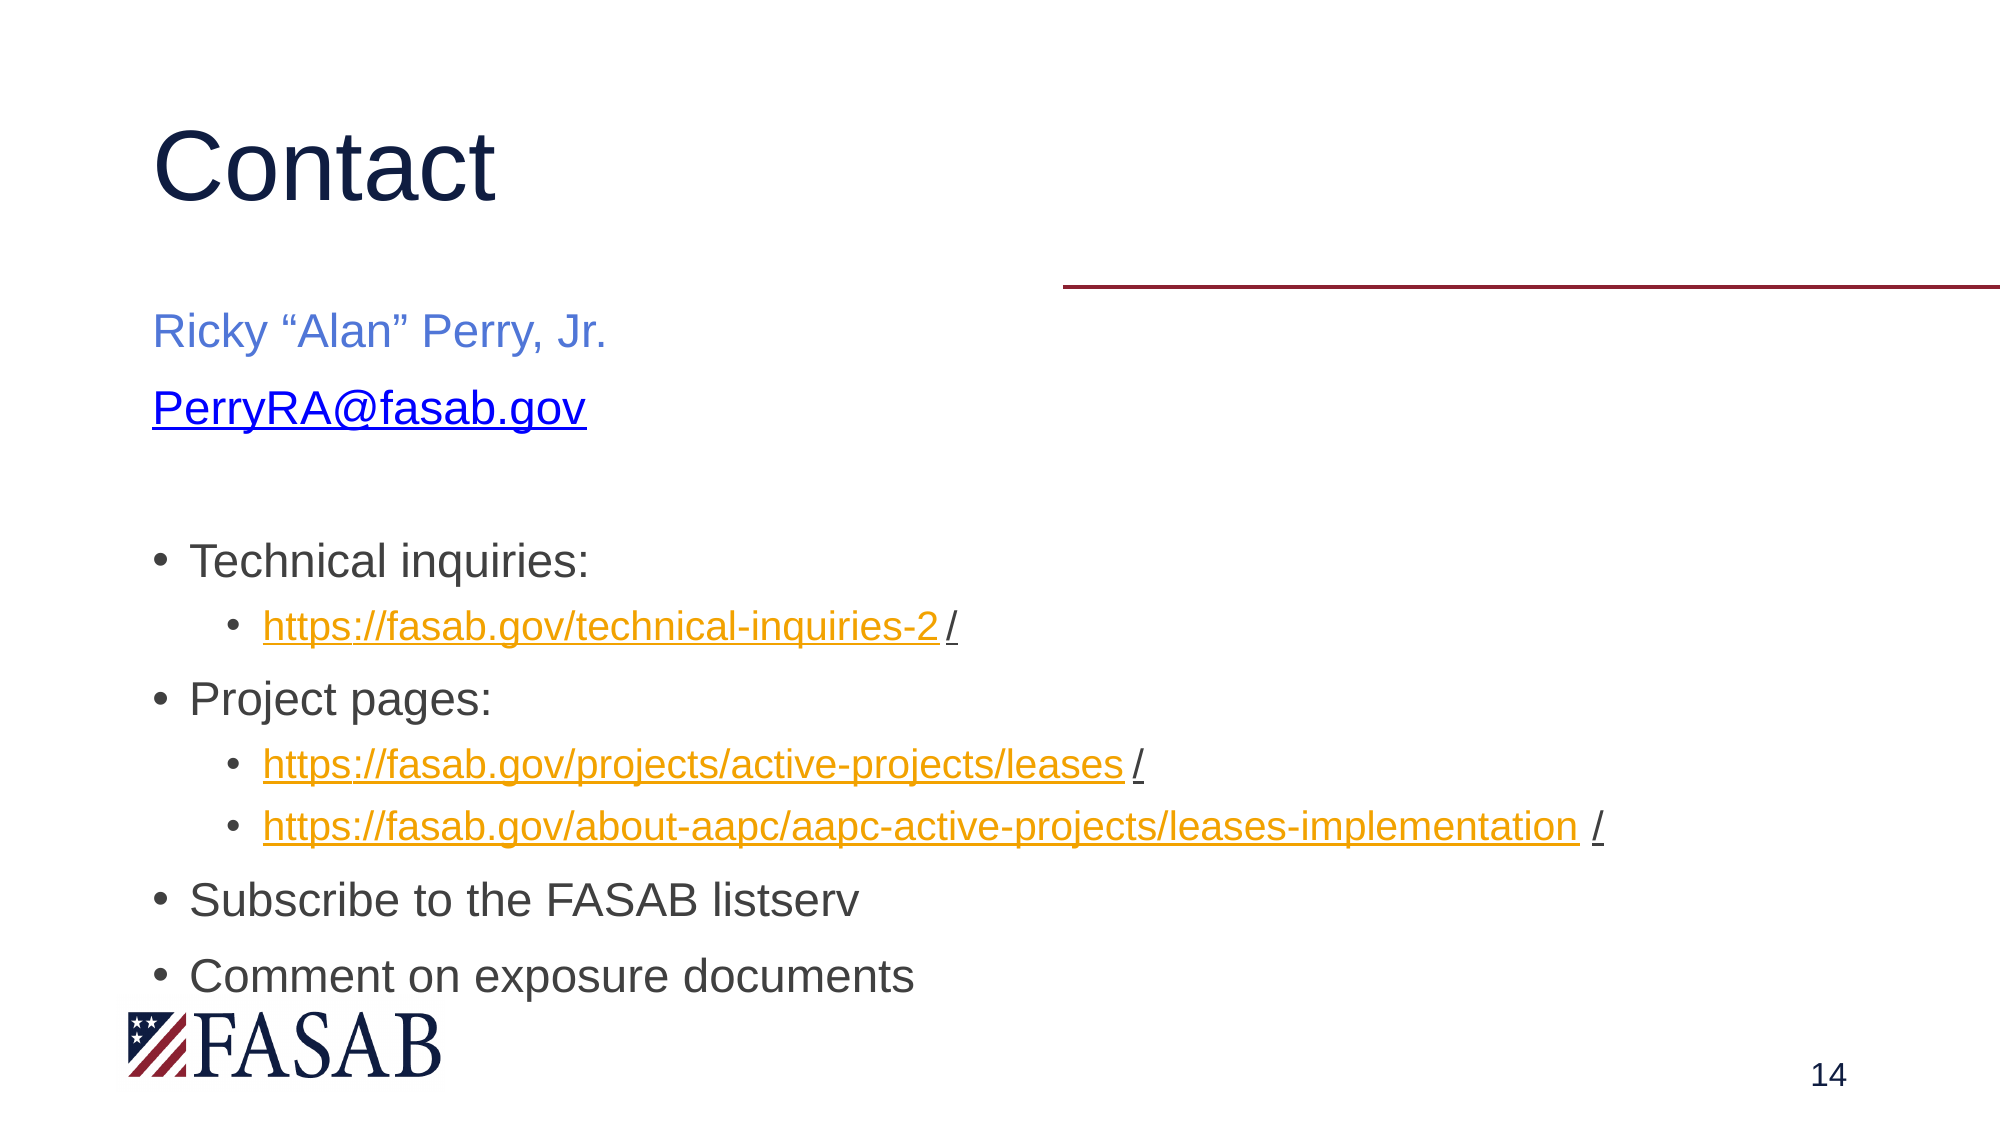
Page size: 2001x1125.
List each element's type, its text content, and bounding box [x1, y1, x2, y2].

slide_number 14 [1412, 1042, 1863, 1103]
title Contact [137, 59, 1863, 278]
list Ricky “Alan” Perry, Jr. PerryRA@fasab.gov Technical inquiries: https://fasab.gov/technical-inquiries-2/ Project pages: https://fasab.gov/projects/active-projects/leases/ https://fasab.gov/about-aapc/aapc-active-projects/leases-implementation/ Subscribe to the FASAB listserv Comment on exposure documents [137, 299, 1863, 1014]
